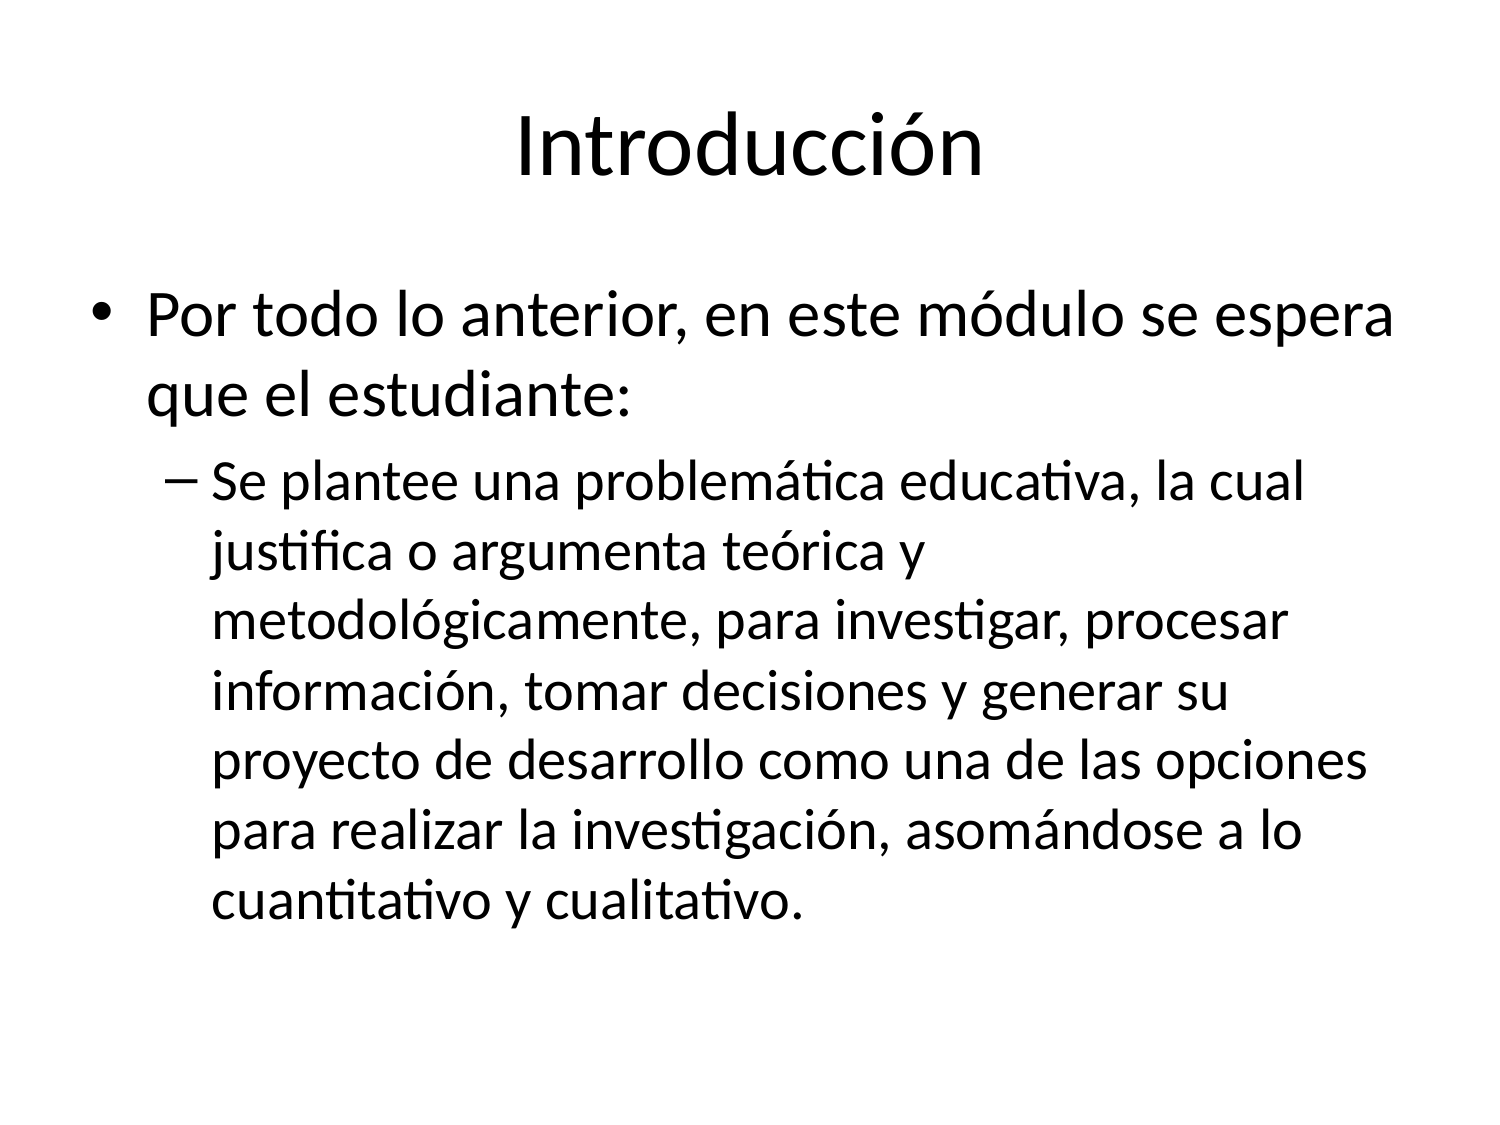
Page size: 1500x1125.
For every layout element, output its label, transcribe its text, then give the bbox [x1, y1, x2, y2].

list Por todo lo anterior, en este módulo se espera que el estudiante: Se plantee una problemática educativa, la cual justifica o argumenta teórica y metodológicamente, para investigar, procesar información, tomar decisiones y generar su proyecto de desarrollo como una de las opciones para realizar la investigación, asomándose a lo cuantitativo y cualitativo. [75, 262, 1425, 1005]
title Introducción [75, 45, 1425, 233]
